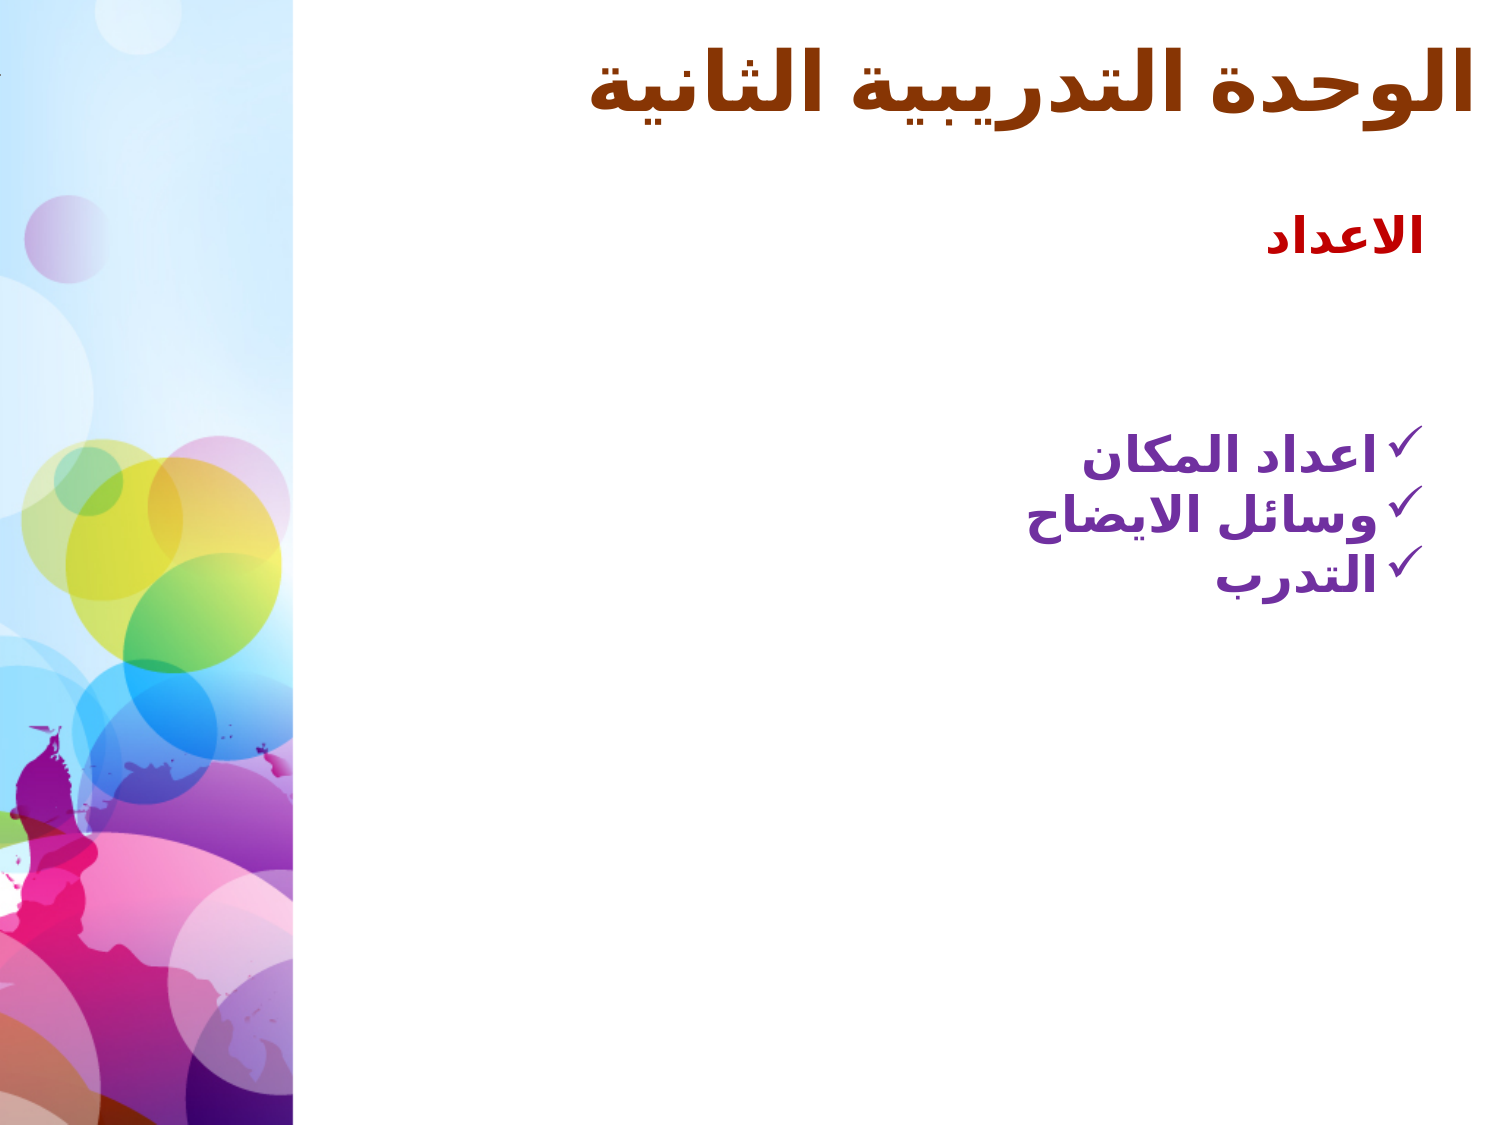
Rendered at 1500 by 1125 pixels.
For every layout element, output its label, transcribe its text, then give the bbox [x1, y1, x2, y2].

text_box الاعداد [454, 196, 1441, 271]
picture [0, 0, 1500, 1125]
text_box اعداد المكان وسائل الايضاح التدرب [832, 415, 1441, 610]
title الوحدة التدريبية الثانية [356, 19, 1495, 137]
